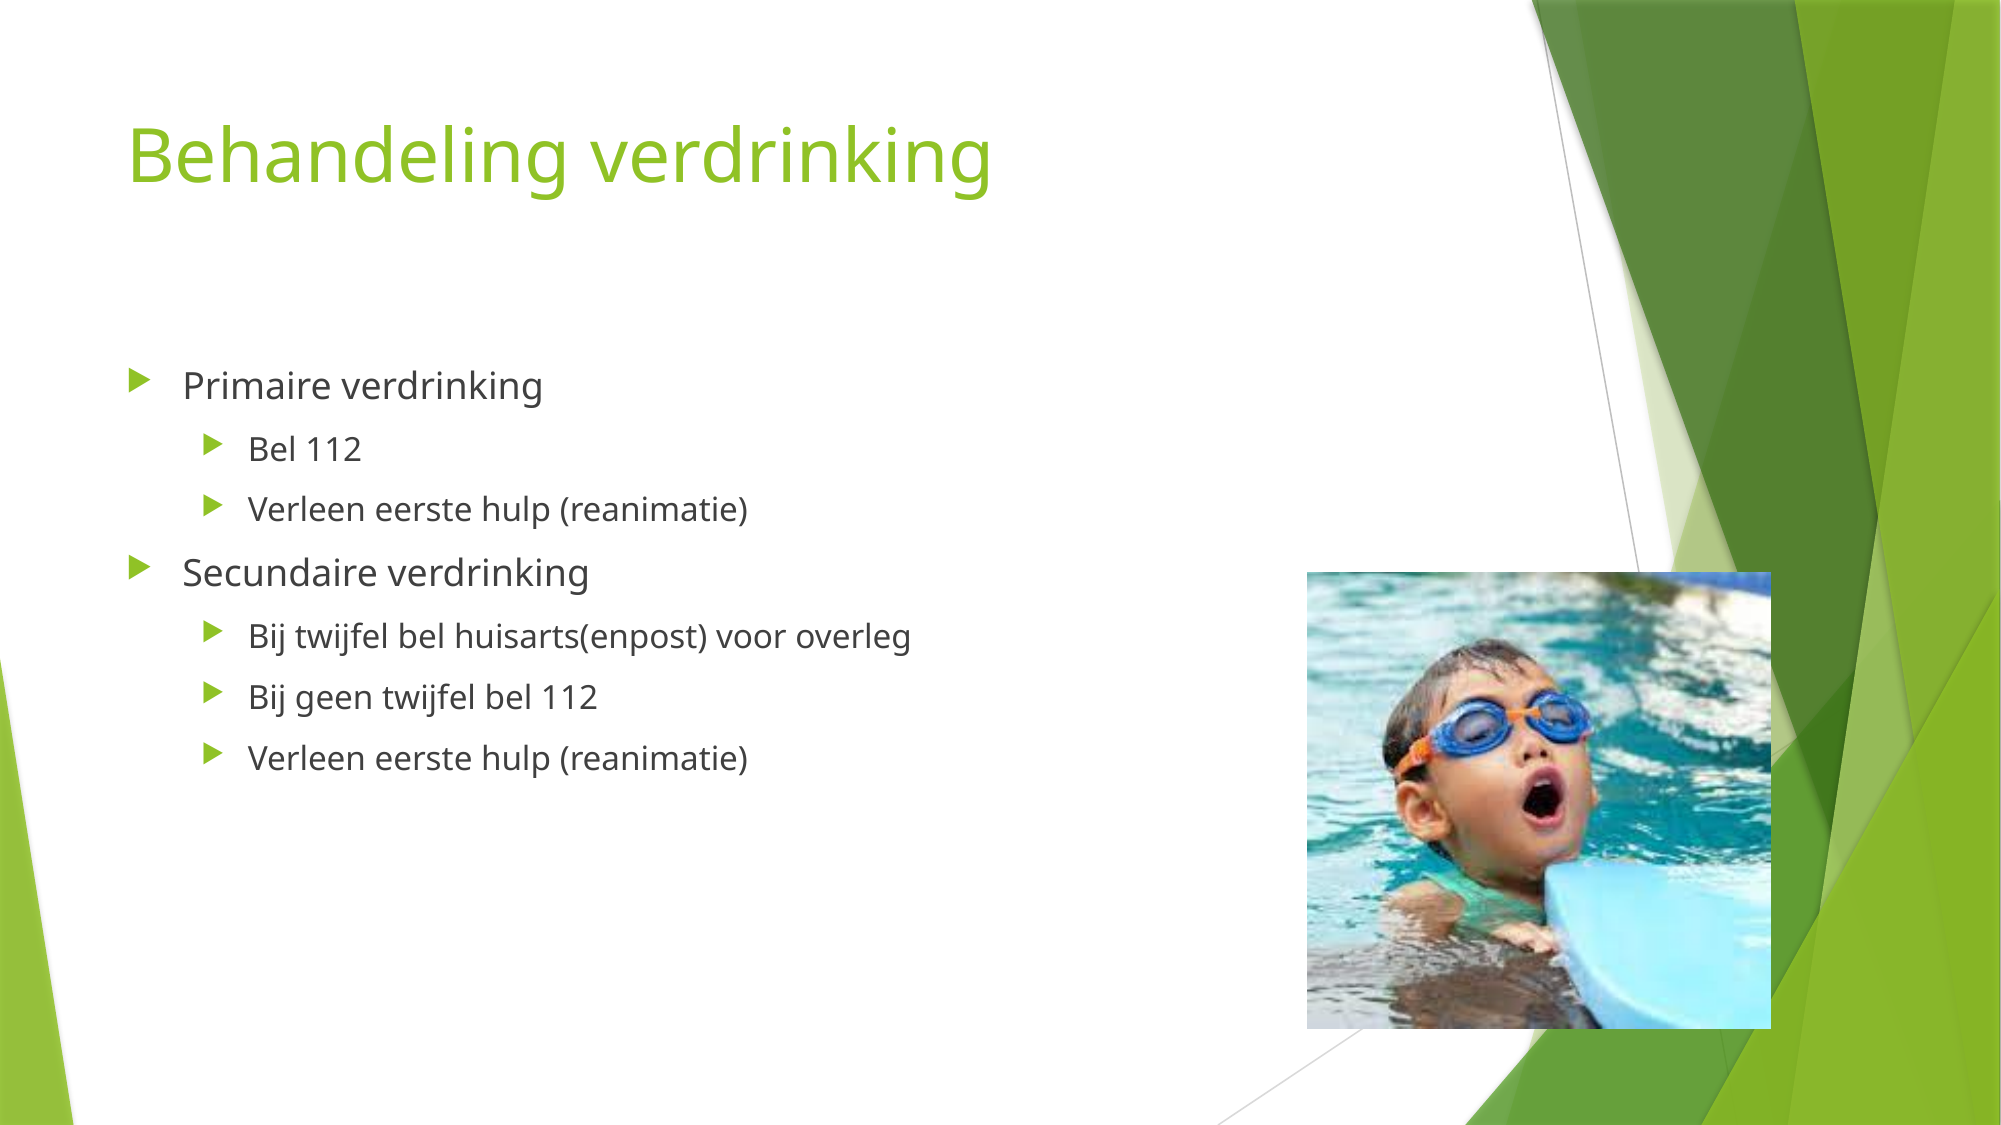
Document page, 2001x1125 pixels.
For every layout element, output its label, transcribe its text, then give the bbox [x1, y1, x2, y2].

picture [1307, 571, 1771, 1030]
list Primaire verdrinking Bel 112 Verleen eerste hulp (reanimatie) Secundaire verdrinking Bij twijfel bel huisarts(enpost) voor overleg Bij geen twijfel bel 112 Verleen eerste hulp (reanimatie) [111, 354, 1522, 992]
title Behandeling verdrinking [111, 99, 1522, 317]
